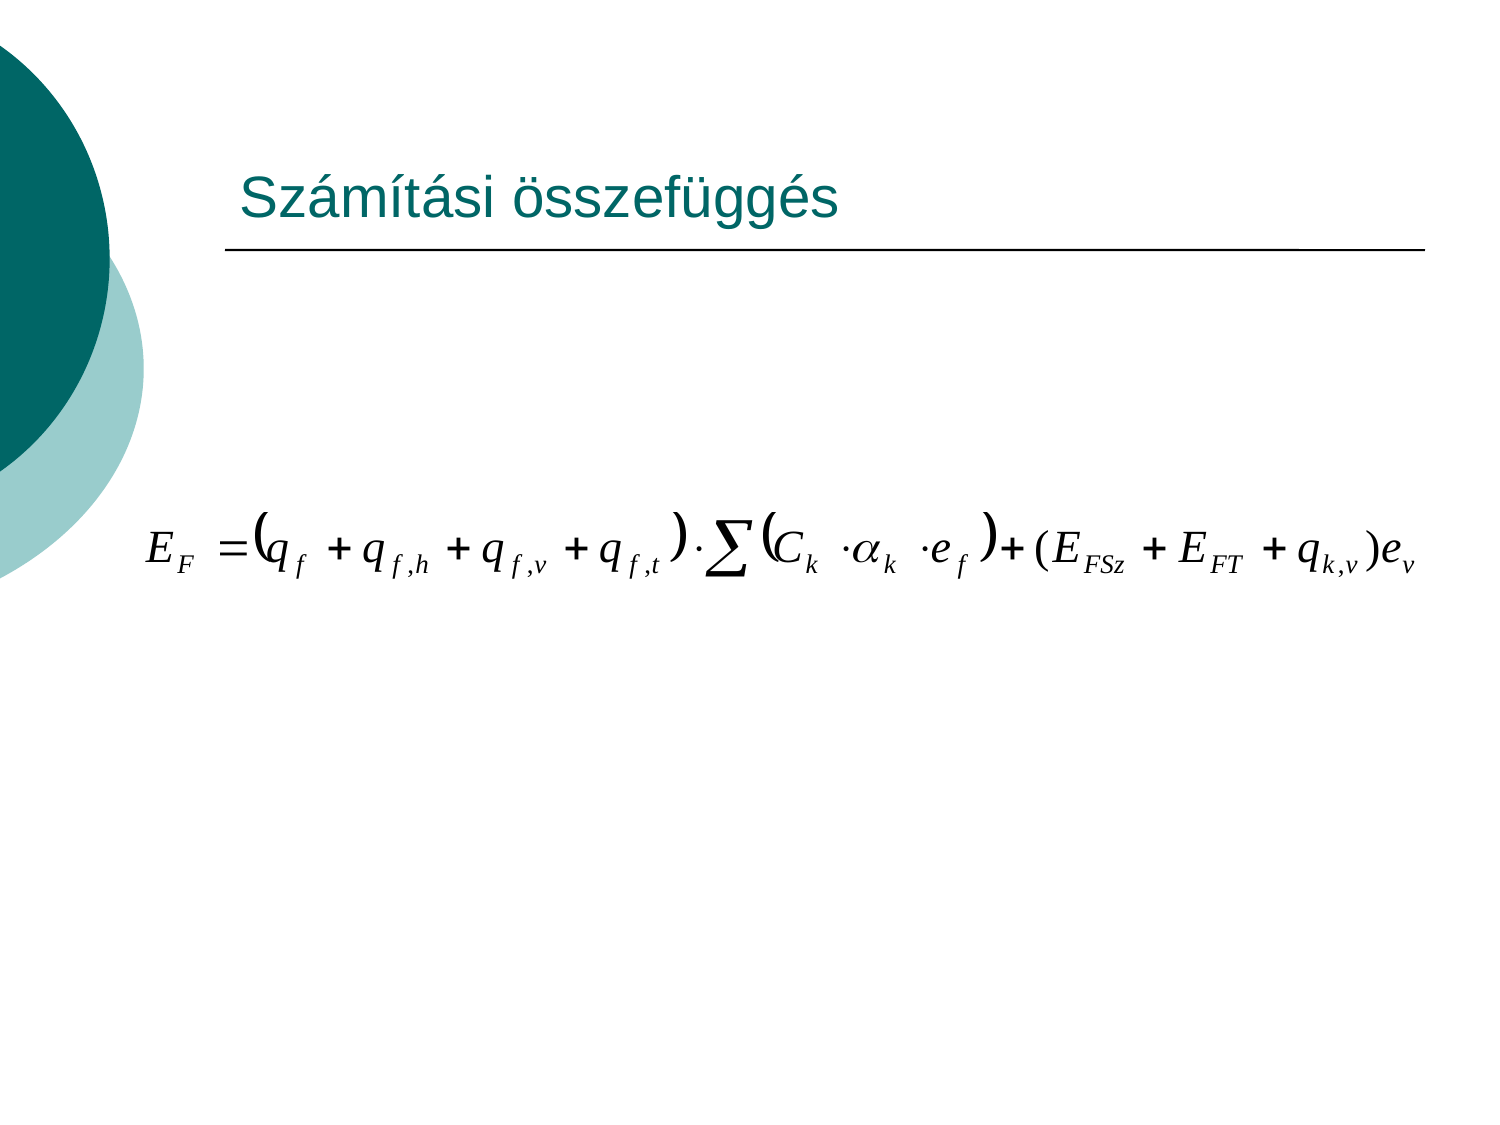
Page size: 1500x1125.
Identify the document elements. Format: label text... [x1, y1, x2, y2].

title Számítási összefüggés [224, 49, 1425, 237]
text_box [137, 512, 1426, 624]
